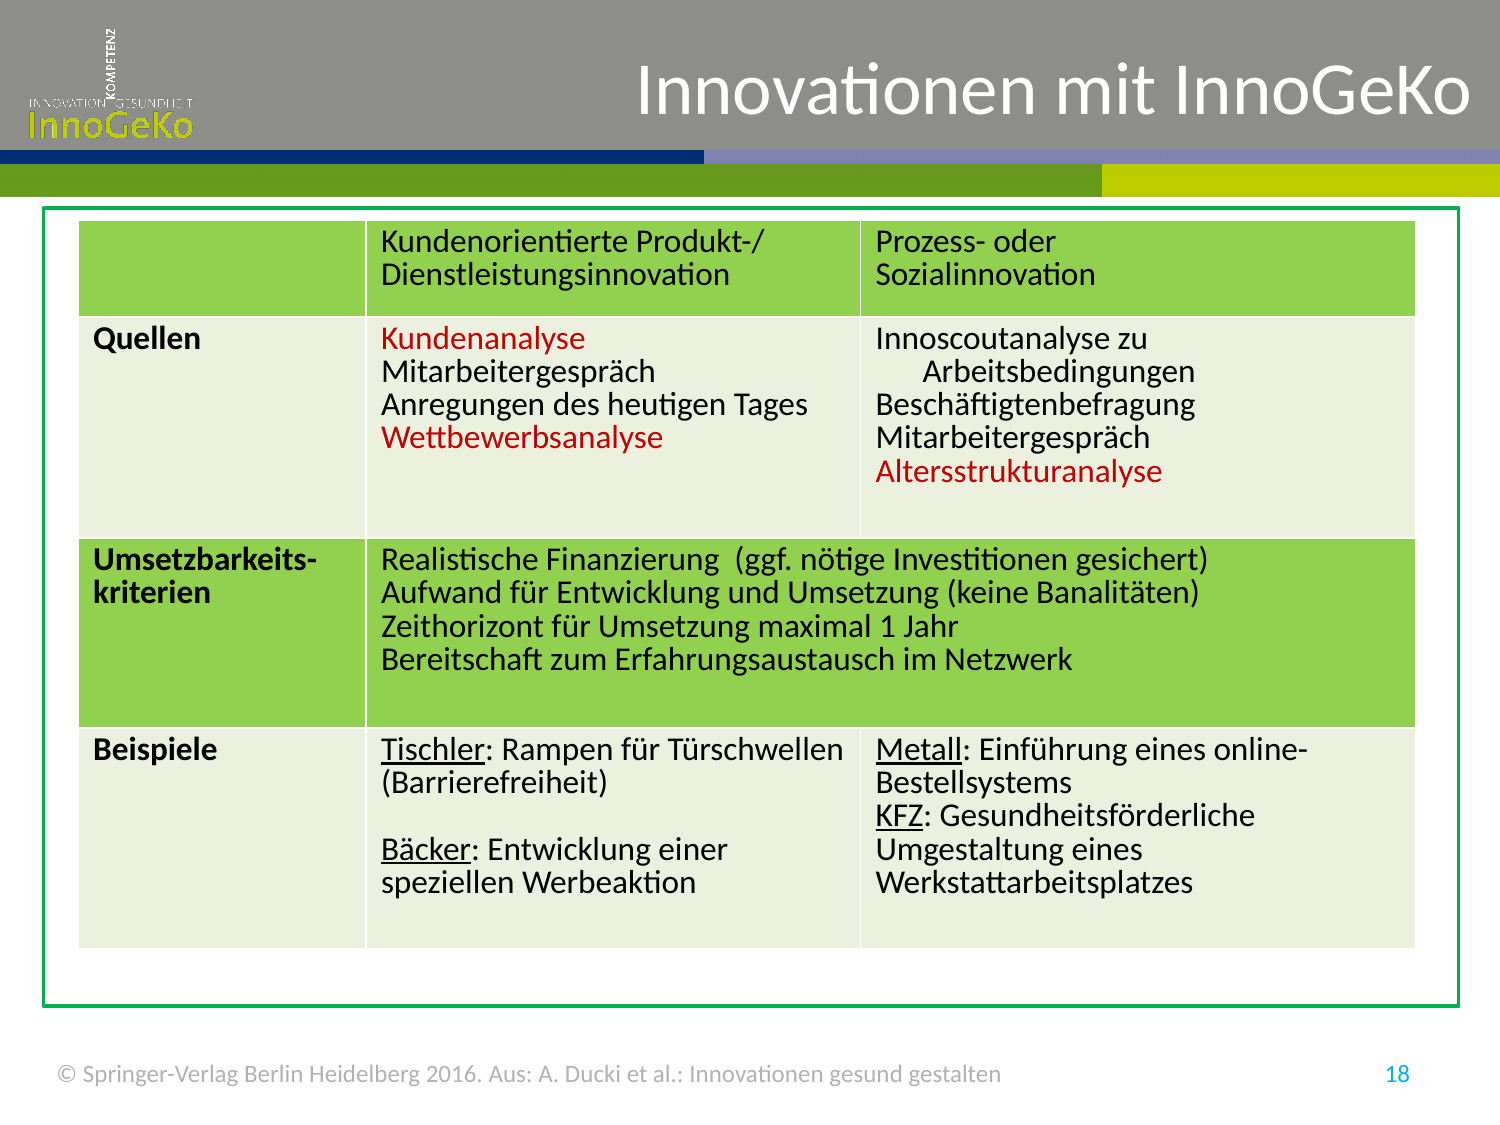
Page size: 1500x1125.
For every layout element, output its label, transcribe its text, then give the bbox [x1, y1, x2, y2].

table_cell Realistische Finanzierung (ggf. nötige Investitionen gesichert) Aufwand für Entwicklung und Umsetzung (keine Banalitäten) Zeithorizont für Umsetzung maximal 1 Jahr Bereitschaft zum Erfahrungsaustausch im Netzwerk [367, 539, 1415, 727]
title Innovationen mit InnoGeKo [11, 32, 1488, 163]
table_header Prozess- oder Sozialinnovation [861, 221, 1415, 316]
table_cell Kundenanalyse Mitarbeitergespräch Anregungen des heutigen Tages Wettbewerbsanalyse [367, 318, 860, 537]
table_cell Beispiele [79, 729, 365, 948]
table_cell Innoscoutanalyse zu Arbeitsbedingungen Beschäftigtenbefragung Mitarbeitergespräch Altersstrukturanalyse [861, 318, 1415, 537]
table_header [79, 221, 365, 316]
table_cell Quellen [79, 318, 365, 537]
table_cell Umsetzbarkeits-kriterien [79, 539, 365, 727]
table_cell Tischler: Rampen für Türschwellen (Barrierefreiheit) Bäcker: Entwicklung einer speziellen Werbeaktion [367, 729, 860, 948]
slide_number 18 [1074, 1042, 1425, 1103]
footer © Springer-Verlag Berlin Heidelberg 2016. Aus: A. Ducki et al.: Innovationen gesund gestalten [29, 1042, 1031, 1103]
table_cell Metall: Einführung eines online-Bestellsystems KFZ: Gesundheitsförderliche Umgestaltung eines Werkstattarbeitsplatzes [861, 729, 1415, 948]
picture [8, 3, 219, 161]
table_header Kundenorientierte Produkt-/ Dienstleistungsinnovation [367, 221, 860, 316]
